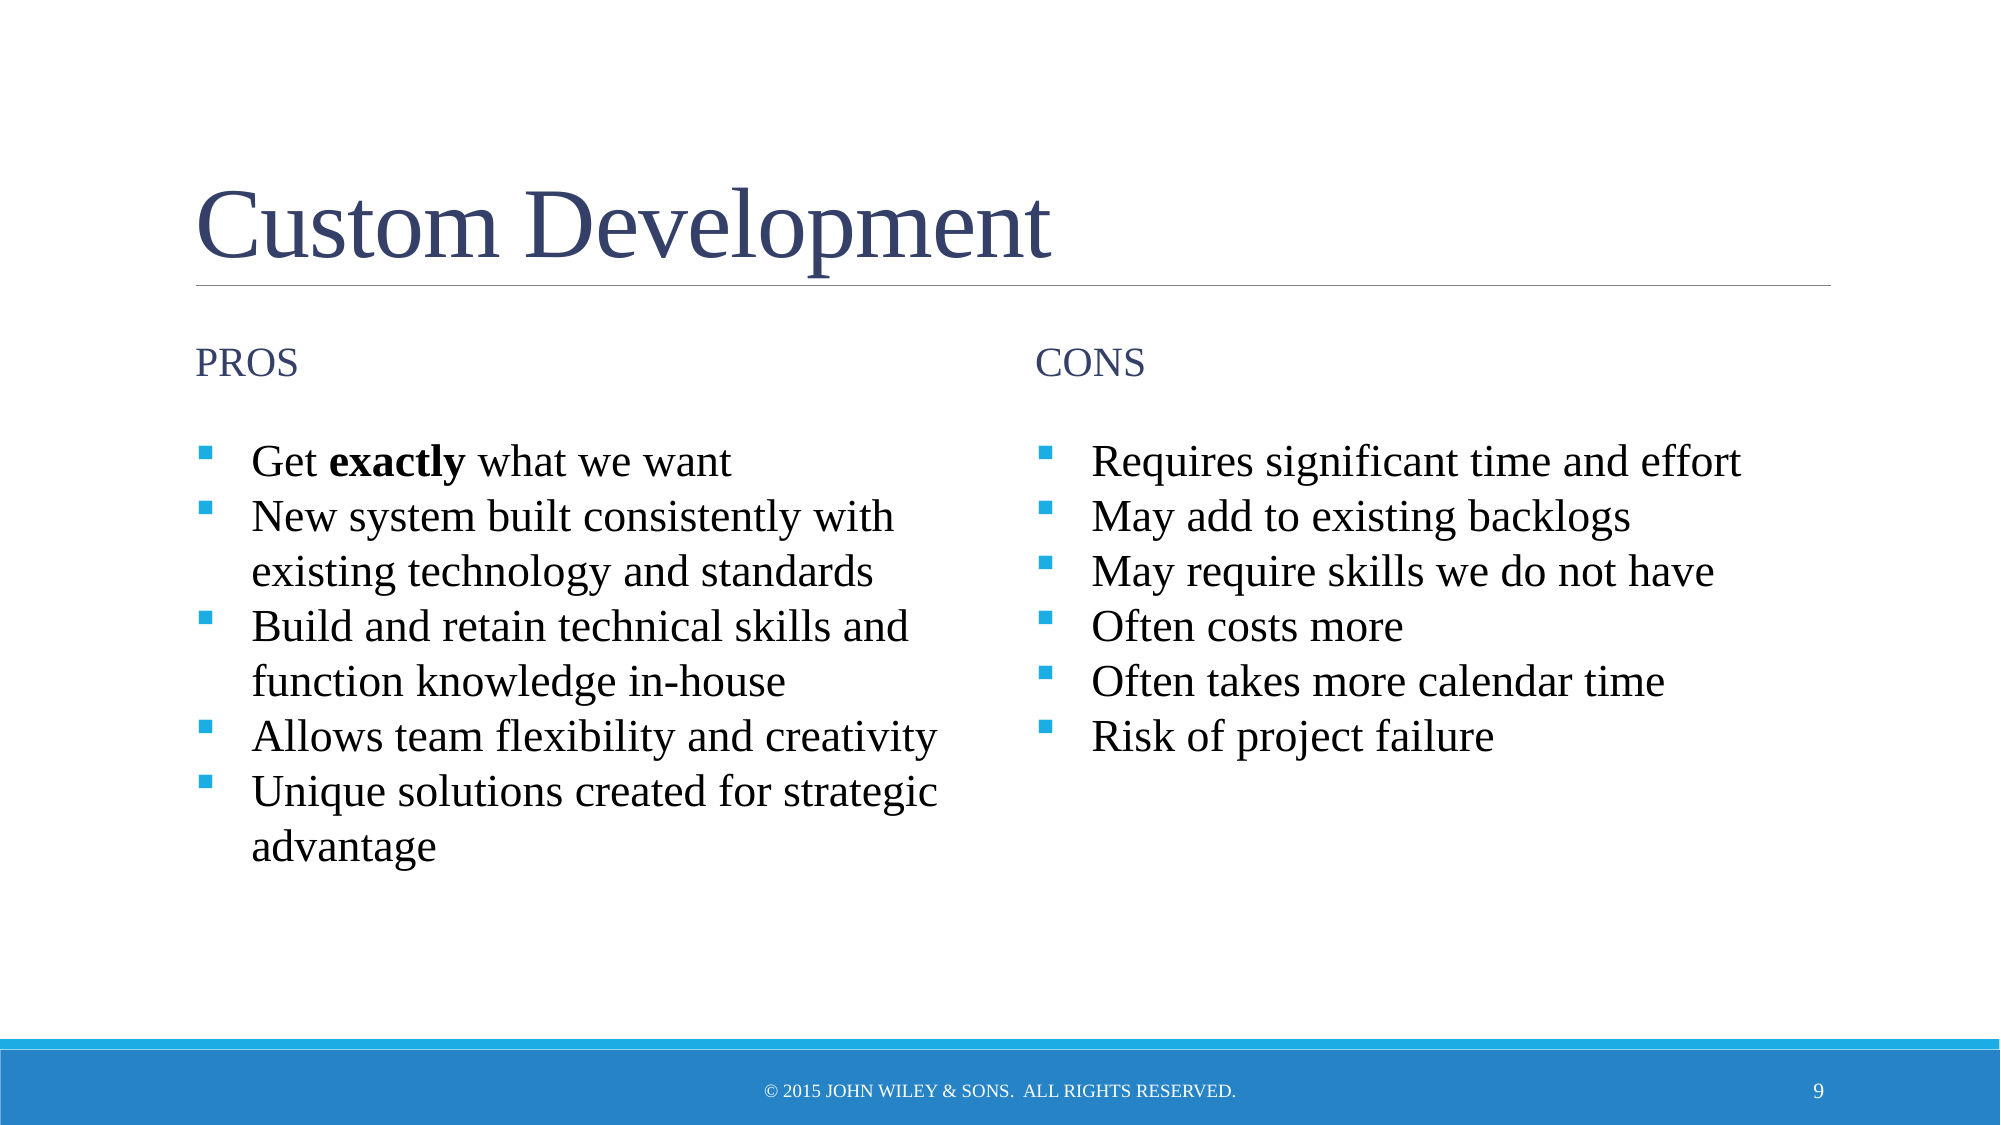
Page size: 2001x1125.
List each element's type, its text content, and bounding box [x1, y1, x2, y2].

footer © 2015 John Wiley & Sons. All Rights Reserved. [604, 1059, 1396, 1120]
list Requires significant time and effort May add to existing backlogs May require skills we do not have Often costs more Often takes more calendar time Risk of project failure [1020, 423, 1830, 963]
list cons [1020, 302, 1830, 423]
list pros [180, 302, 990, 423]
slide_number 9 [1624, 1059, 1840, 1120]
list Get exactly what we want New system built consistently with existing technology and standards Build and retain technical skills and function knowledge in-house Allows team flexibility and creativity Unique solutions created for strategic advantage [180, 423, 990, 963]
title Custom Development [180, 47, 1830, 285]
